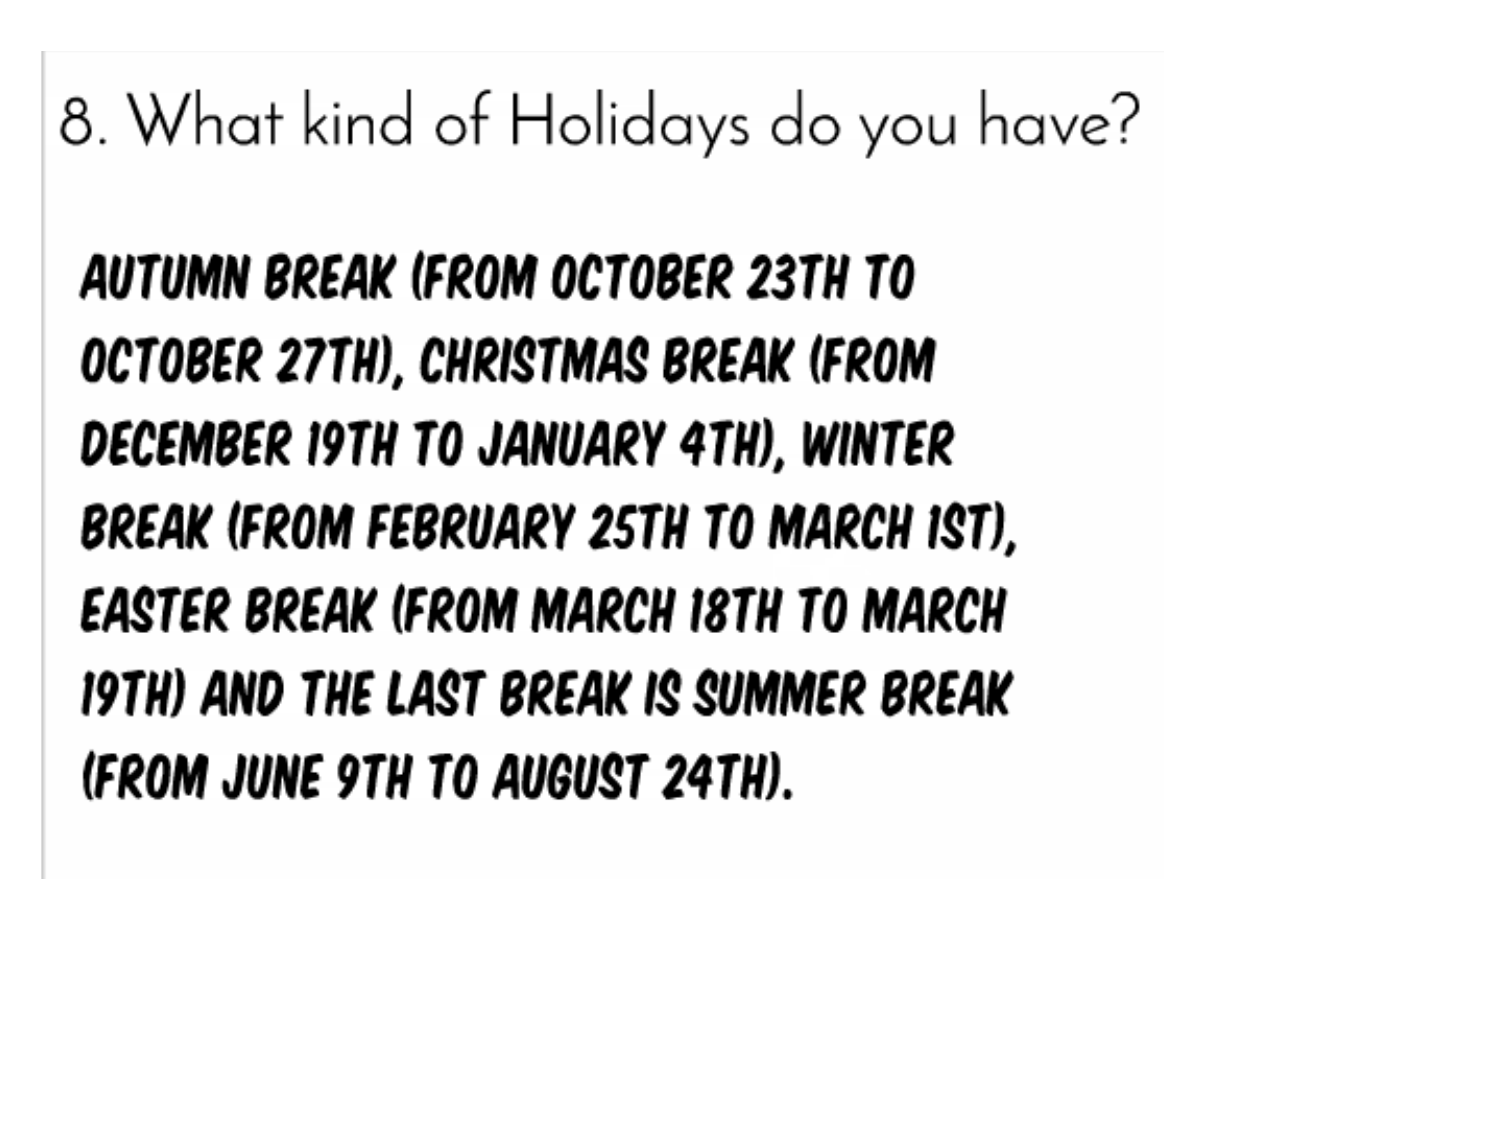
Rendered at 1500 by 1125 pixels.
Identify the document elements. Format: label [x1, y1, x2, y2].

picture [40, 51, 1165, 879]
